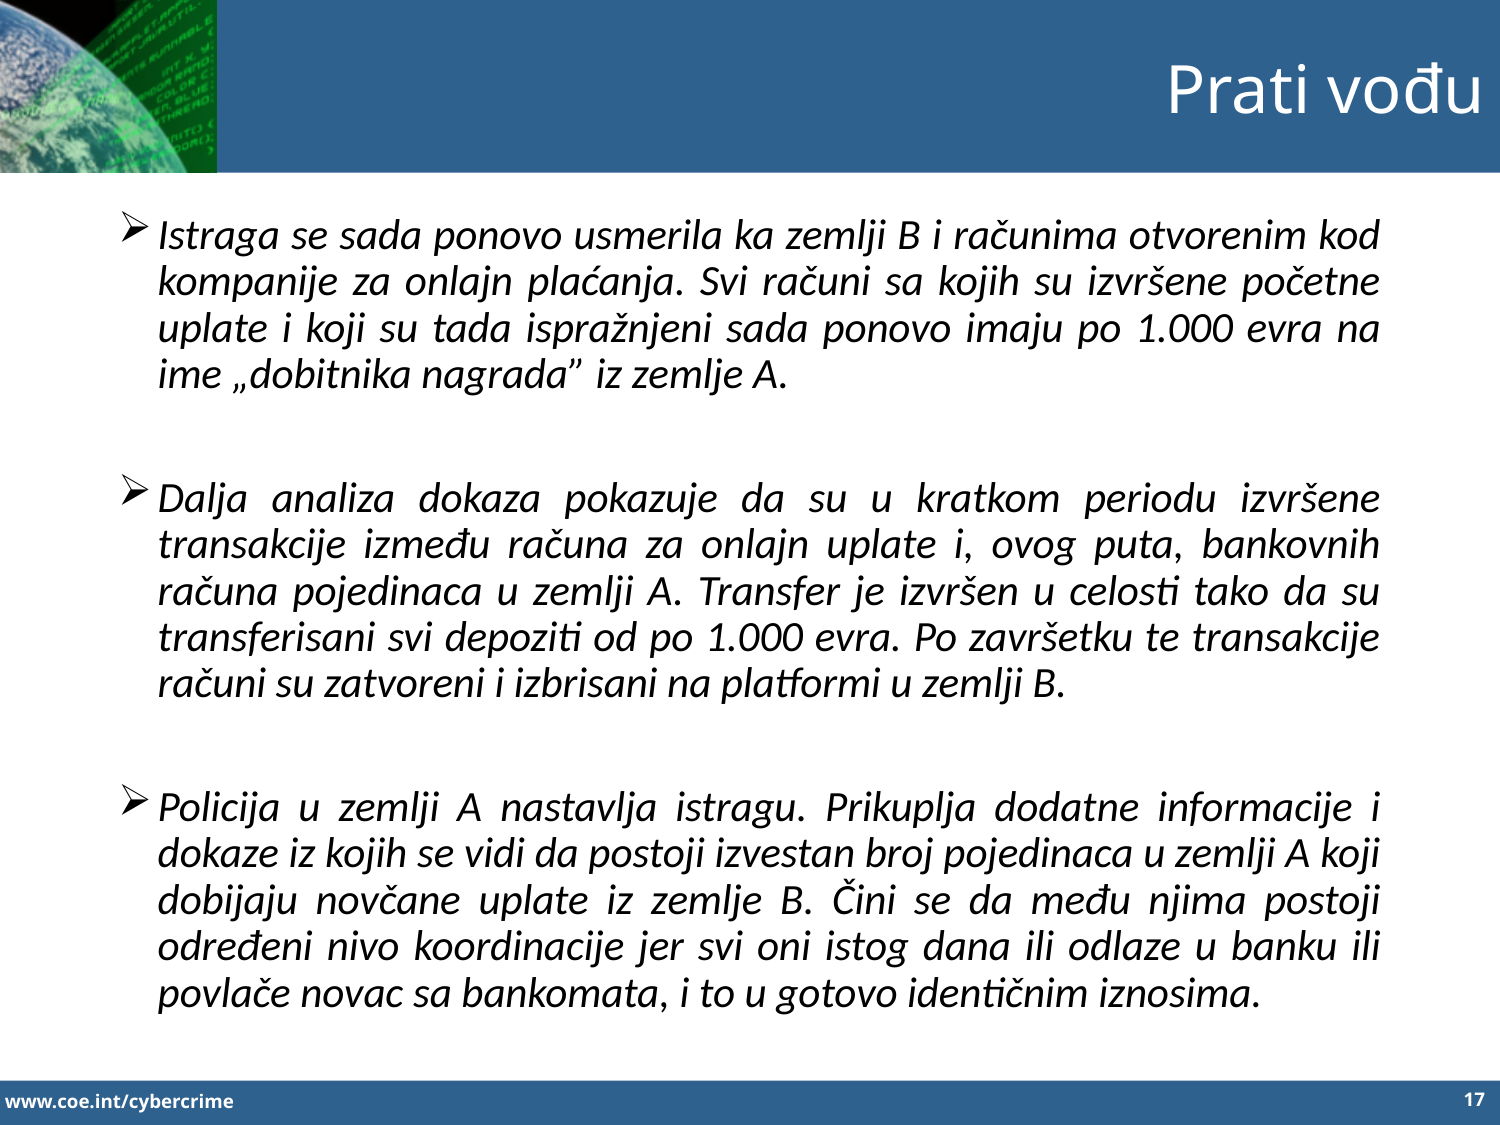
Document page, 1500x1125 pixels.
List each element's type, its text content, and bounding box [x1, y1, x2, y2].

text_box Prati vođu [373, 10, 1500, 163]
list Istraga se sada ponovo usmerila ka zemlji B i računima otvorenim kod kompanije za onlajn plaćanja. Svi računi sa kojih su izvršene početne uplate i koji su tada ispražnjeni sada ponovo imaju po 1.000 evra na ime „dobitnika nagrada” iz zemlje A. Dalja analiza dokaza pokazuje da su u kratkom periodu izvršene transakcije između računa za onlajn uplate i, ovog puta, bankovnih računa pojedinaca u zemlji A. Transfer je izvršen u celosti tako da su transferisani svi depoziti od po 1.000 evra. Po završetku te transakcije računi su zatvoreni i izbrisani na platformi u zemlji B. Policija u zemlji A nastavlja istragu. Prikuplja dodatne informacije i dokaze iz kojih se vidi da postoji izvestan broj pojedinaca u zemlji A koji dobijaju novčane uplate iz zemlje B. Čini se da među njima postoji određeni nivo koordinacije jer svi oni istog dana ili odlaze u banku ili povlače novac sa bankomata, i to u gotovo identičnim iznosima. [103, 204, 1397, 1050]
slide_number 17 [1162, 1080, 1500, 1125]
picture [0, 1, 217, 173]
